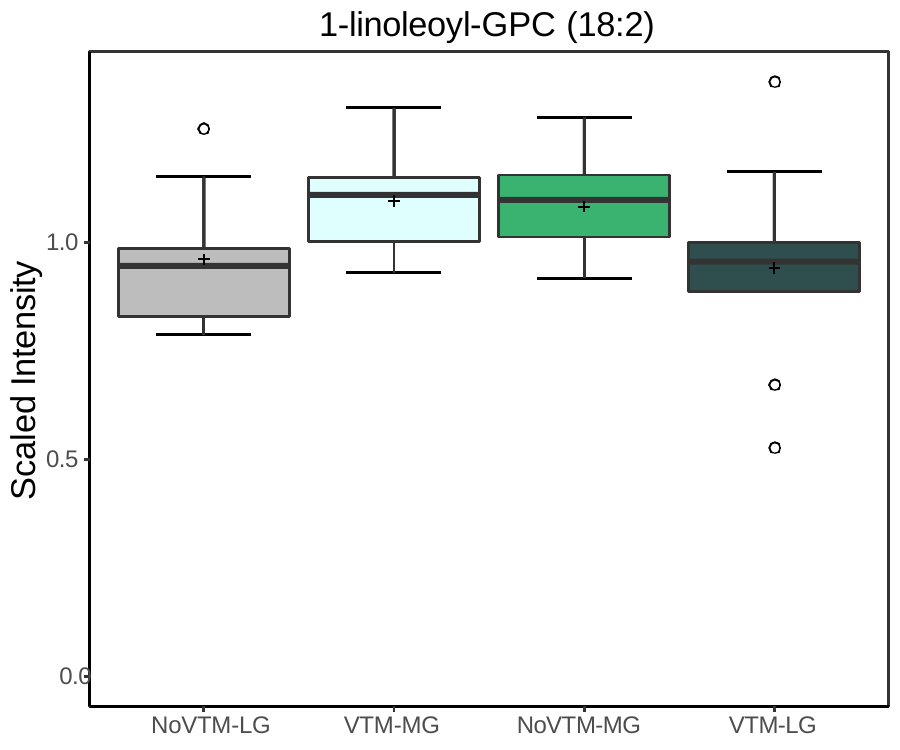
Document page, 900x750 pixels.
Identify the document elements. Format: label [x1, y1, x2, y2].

text_box [317, 0, 662, 44]
slide_number [149, 713, 290, 750]
text_box [1, 224, 82, 503]
text_box [83, 50, 891, 738]
footer [57, 661, 95, 750]
